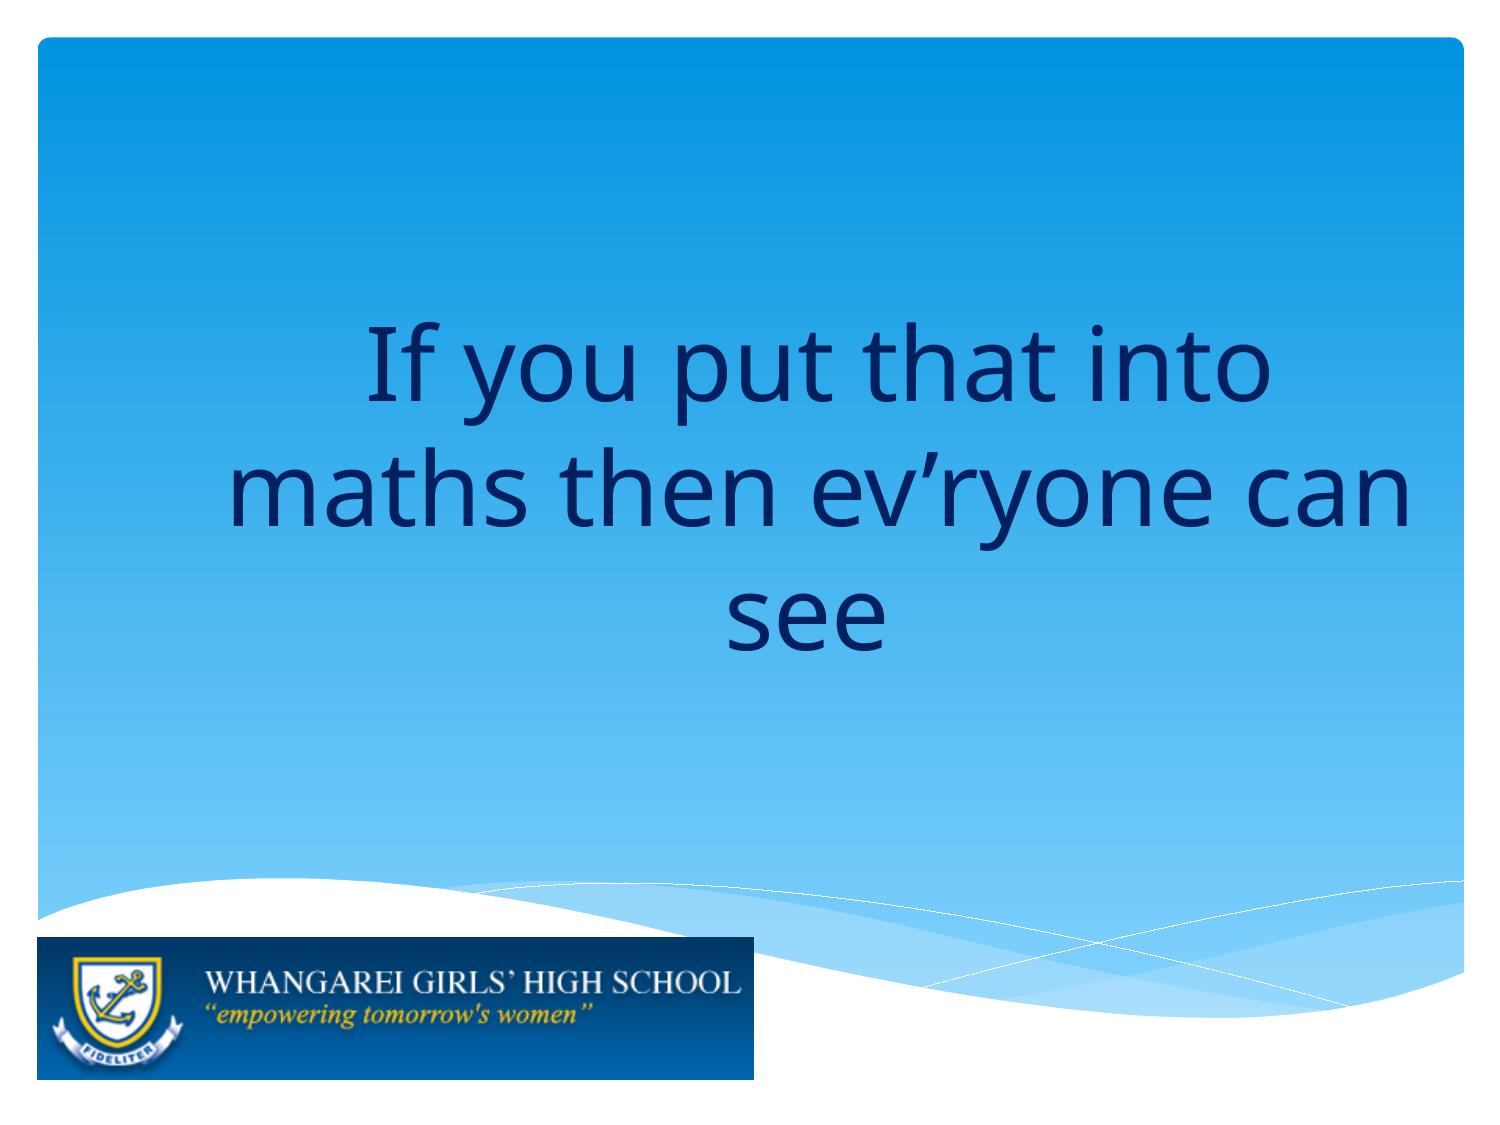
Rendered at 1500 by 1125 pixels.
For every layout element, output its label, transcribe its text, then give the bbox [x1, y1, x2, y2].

picture [37, 937, 754, 1080]
text_box If you put that into maths then ev’ryone can see [194, 290, 1447, 681]
